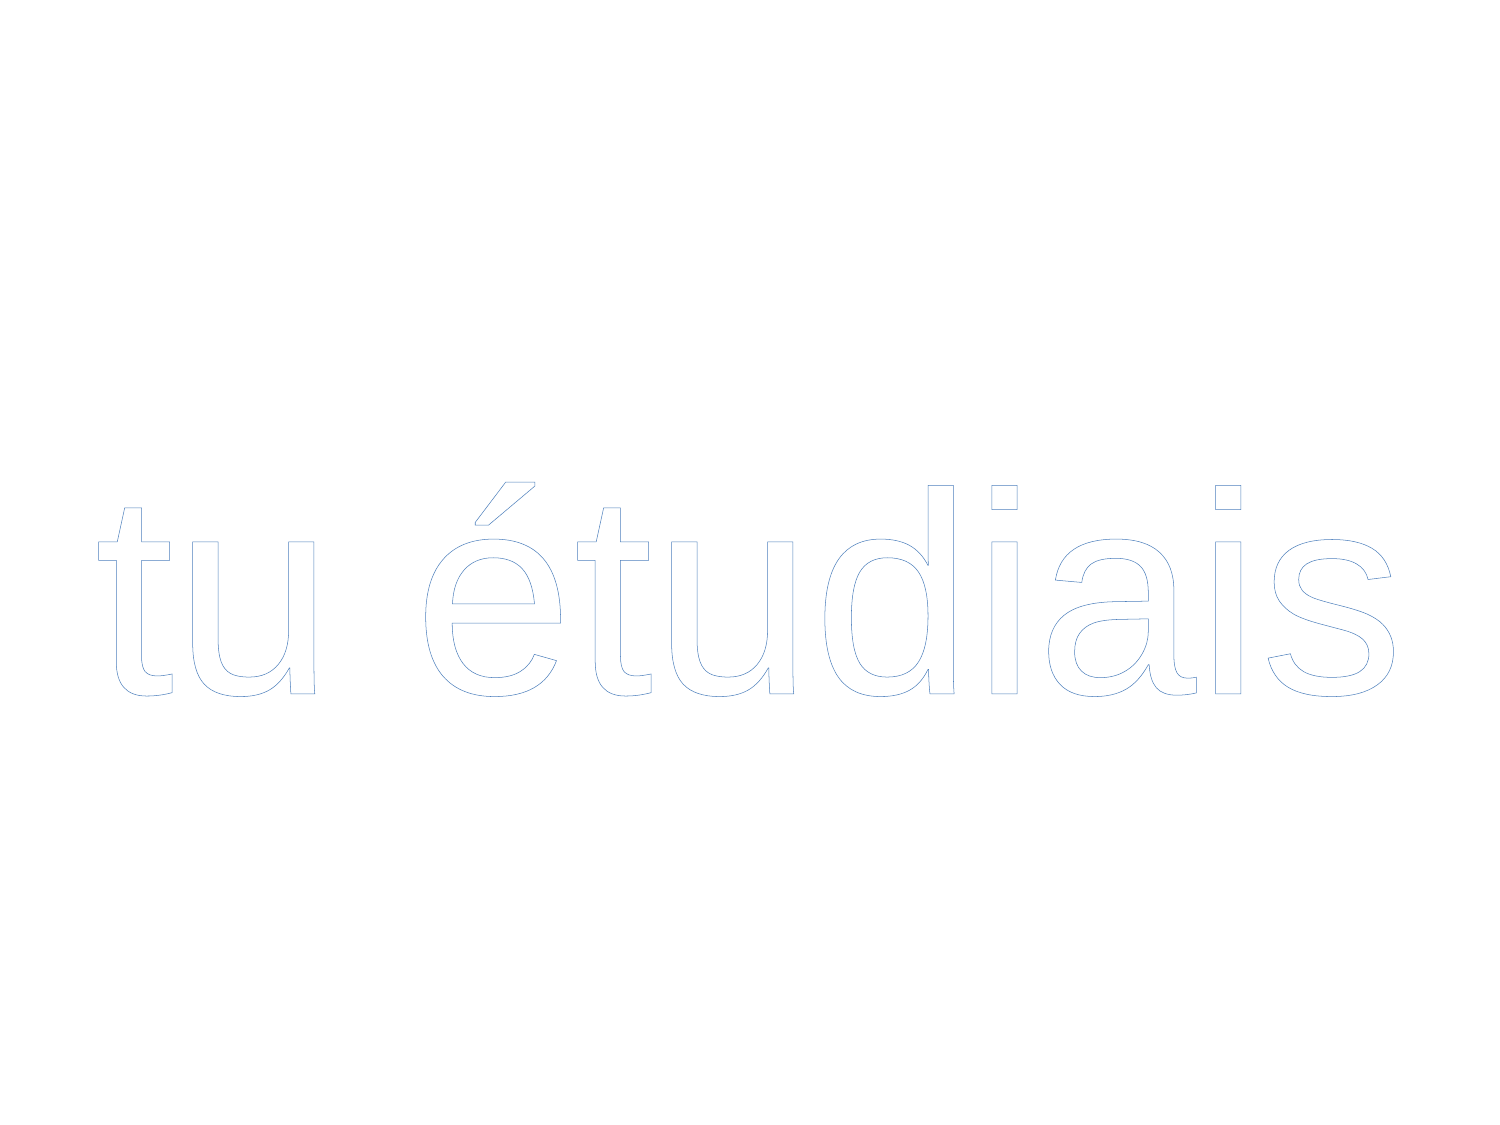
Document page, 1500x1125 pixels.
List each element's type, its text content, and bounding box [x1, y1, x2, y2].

text_box tu étudiais [0, 398, 1500, 759]
